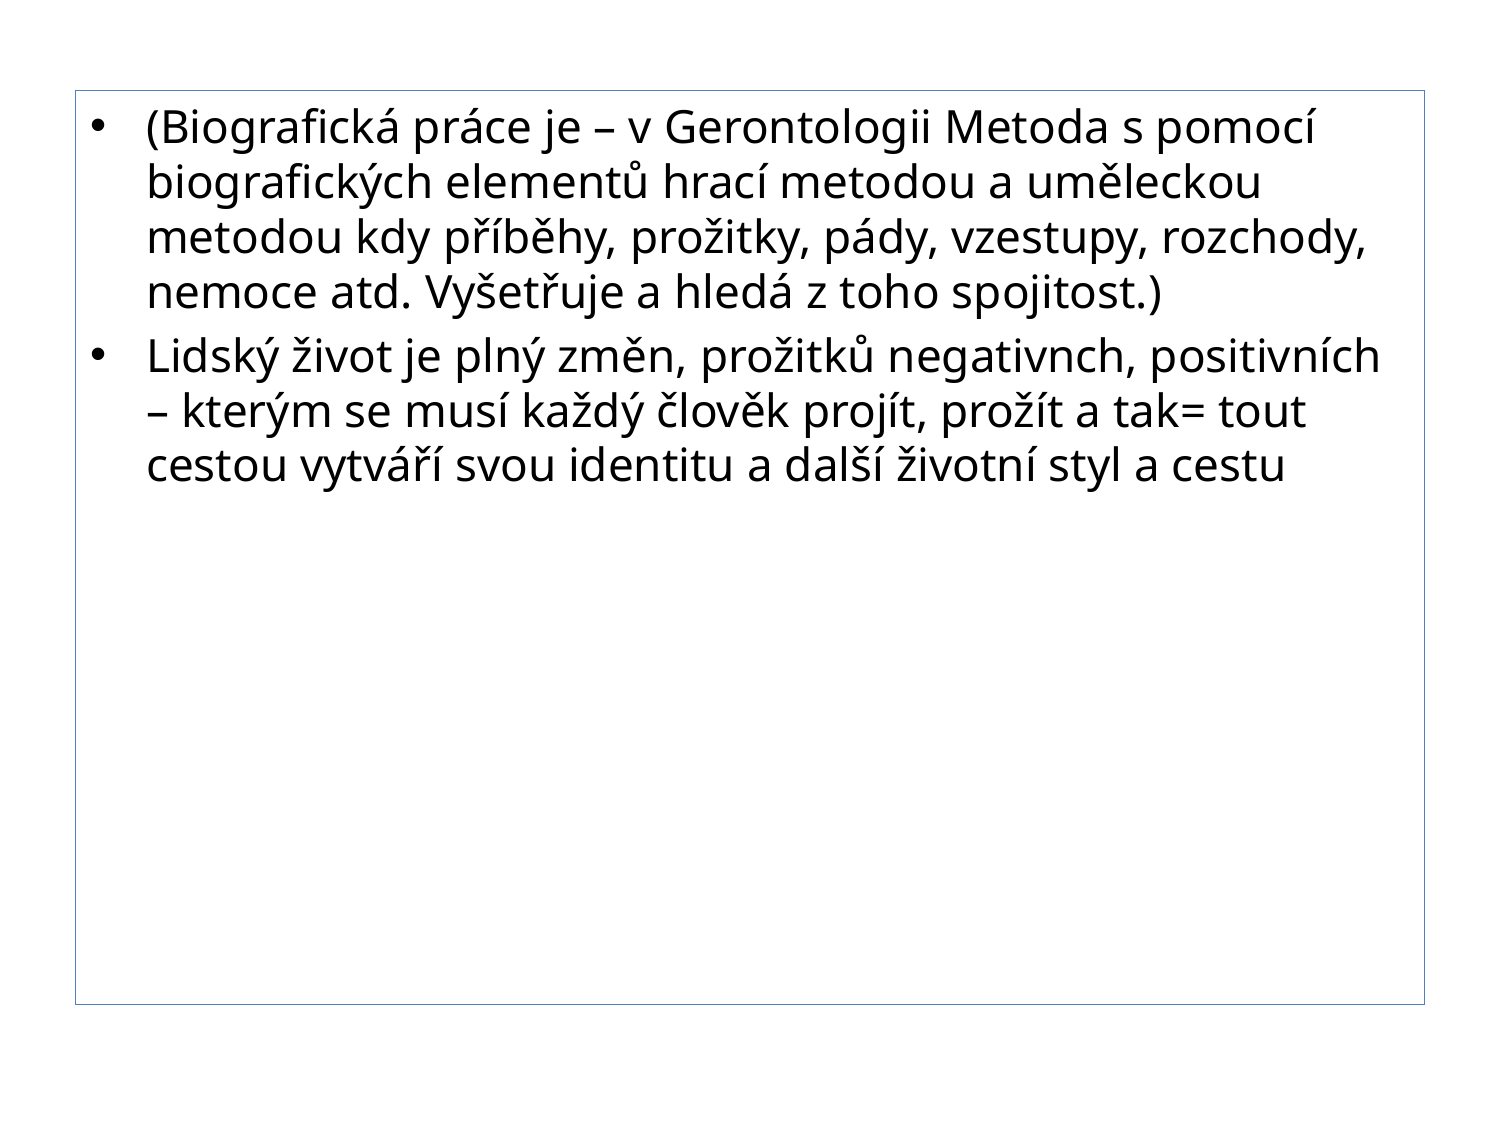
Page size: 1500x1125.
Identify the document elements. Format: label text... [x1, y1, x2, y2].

list (Biografická práce je – v Gerontologii Metoda s pomocí biografických elementů hrací metodou a uměleckou metodou kdy příběhy, prožitky, pády, vzestupy, rozchody, nemoce atd. Vyšetřuje a hledá z toho spojitost.) Lidský život je plný změn, prožitků negativnch, positivních – kterým se musí každý člověk projít, prožít a tak= tout cestou vytváří svou identitu a další životní styl a cestu [75, 90, 1425, 1005]
